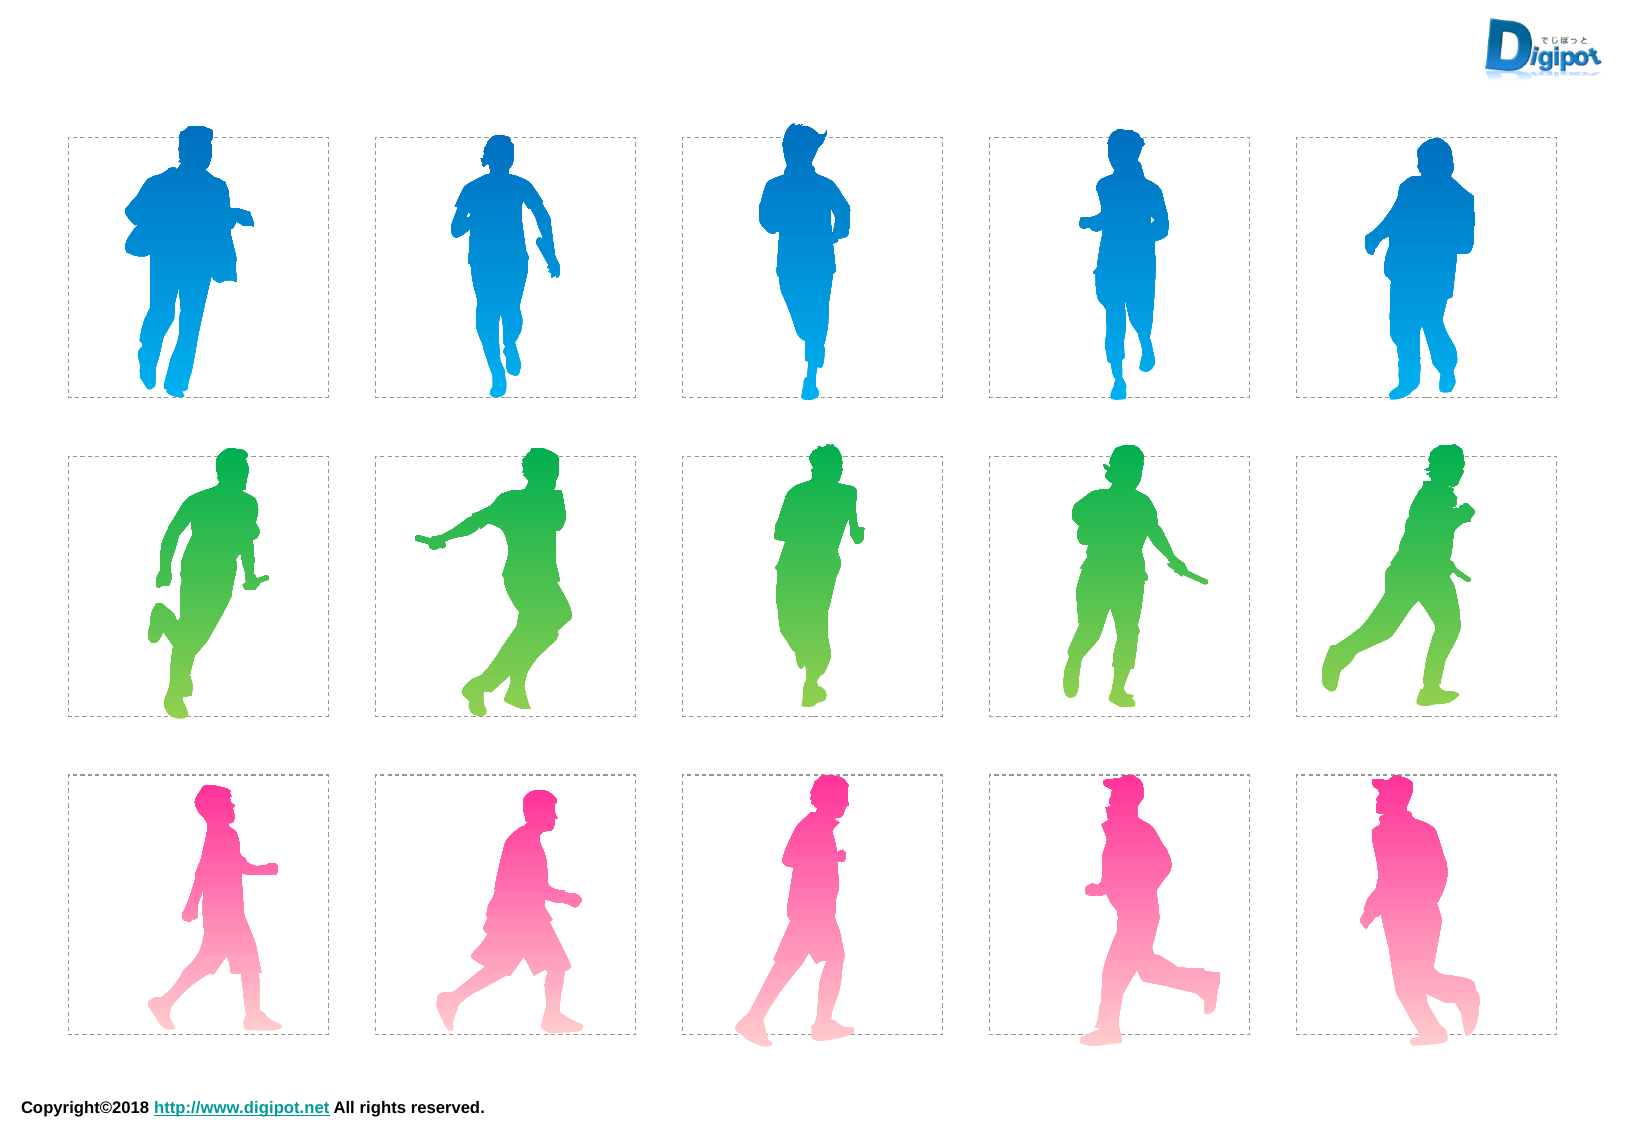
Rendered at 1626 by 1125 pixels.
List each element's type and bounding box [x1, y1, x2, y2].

picture [1485, 18, 1602, 82]
text_box [1063, 444, 1209, 708]
text_box [147, 448, 270, 719]
text_box [147, 784, 282, 1031]
text_box [450, 135, 560, 398]
text_box [1360, 774, 1480, 1047]
text_box [774, 444, 866, 708]
text_box [1321, 444, 1476, 707]
text_box [415, 447, 572, 717]
text_box [1080, 774, 1220, 1047]
text_box [1364, 137, 1476, 400]
text_box [735, 775, 855, 1047]
text_box [758, 123, 851, 401]
text_box [1079, 128, 1170, 400]
text_box [436, 789, 584, 1034]
text_box [124, 126, 255, 398]
